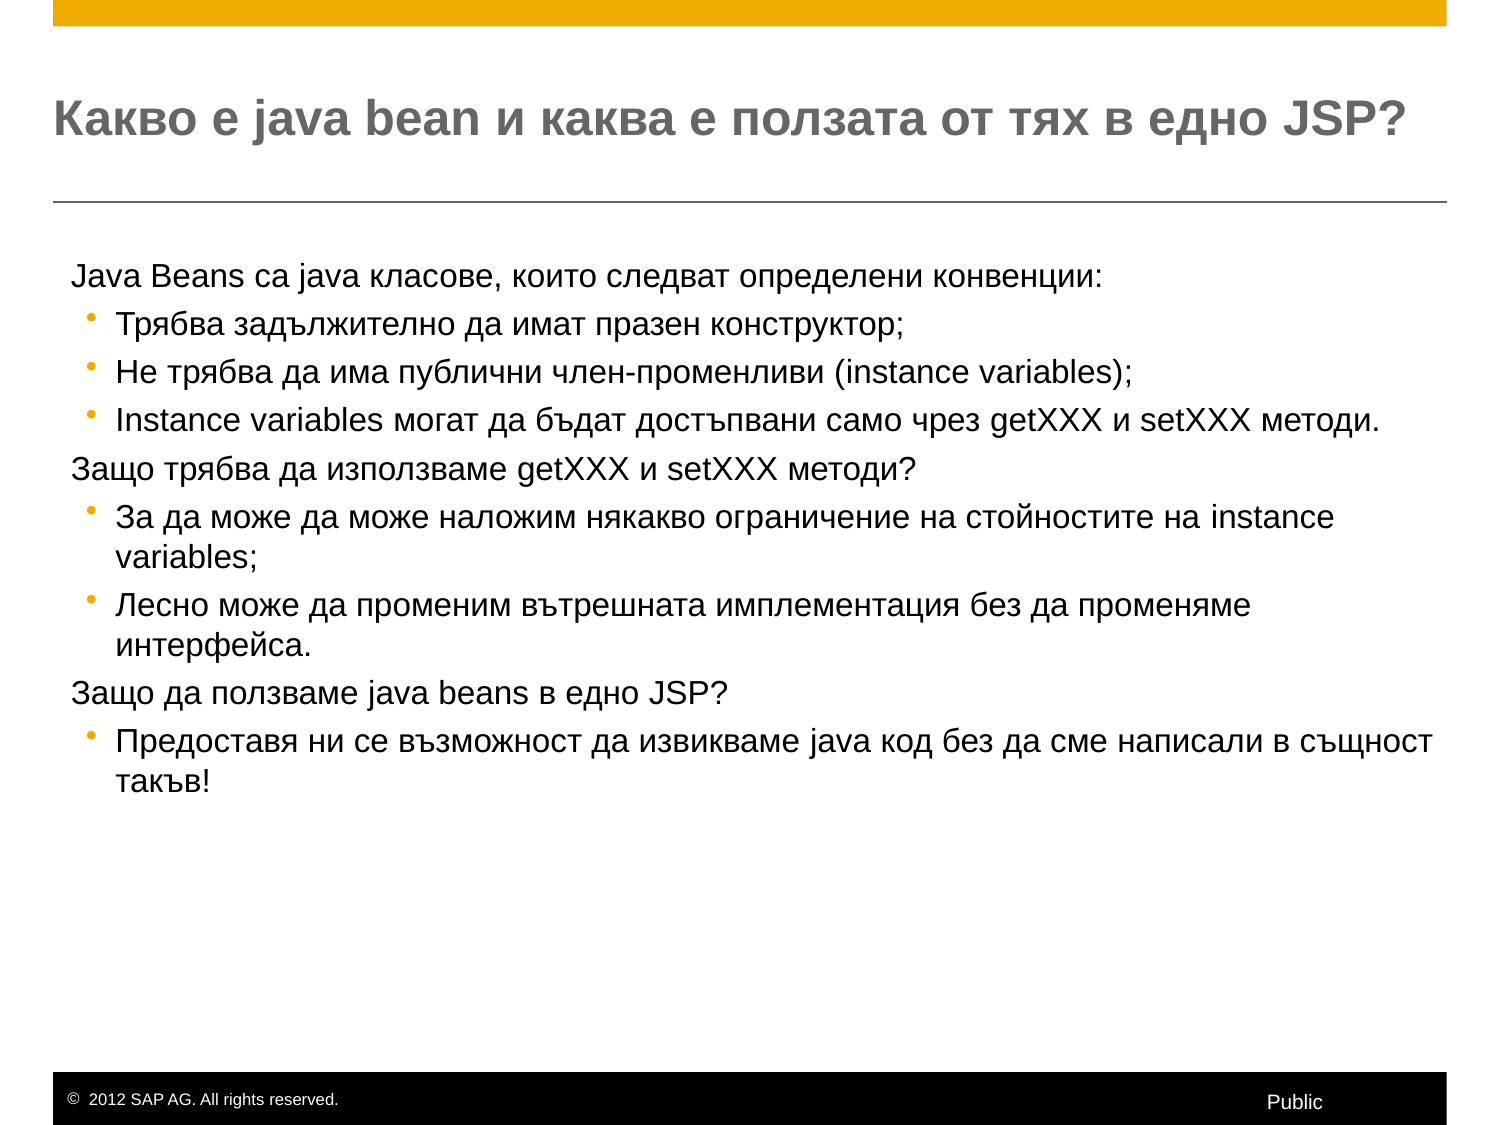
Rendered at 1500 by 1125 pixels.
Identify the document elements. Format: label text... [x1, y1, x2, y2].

title Какво е java bean и каква е ползата от тях в едно JSP? [53, 53, 1447, 178]
list Java Beans са java класове, които следват определени конвенции: Трябва задължително да имат празен конструктор; Не трябва да има публични член-променливи (instance variables); Instance variables могат да бъдат достъпвани само чрез getXXX и setXXX методи. Защо трябва да използваме getXXX и setXXX методи? За да може да може наложим някакво ограничение на стойностите на instance variables; Лесно може да променим вътрешната имплементация без да променяме интерфейса. Защо да ползваме java beans в едно JSP? Предоставя ни се възможност да извикваме java код без да сме написали в същност такъв! [56, 253, 1450, 975]
